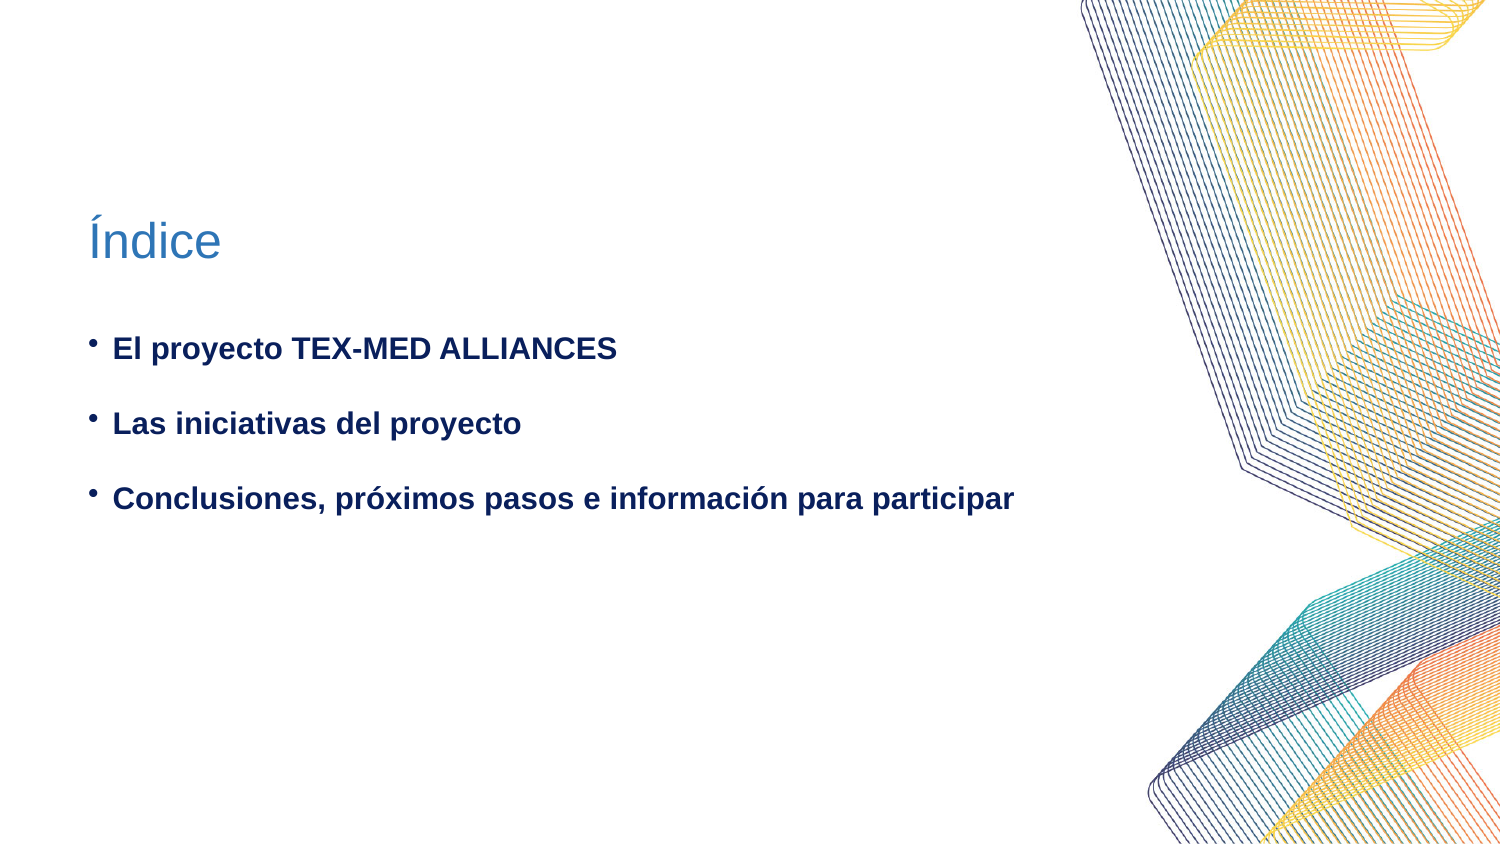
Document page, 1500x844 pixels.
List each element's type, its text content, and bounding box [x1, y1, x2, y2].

text_box El proyecto TEX-MED ALLIANCES Las iniciativas del proyecto Conclusiones, próximos pasos e información para participar [82, 322, 1233, 521]
picture [0, 0, 1500, 844]
text_box Índice [83, 202, 960, 274]
